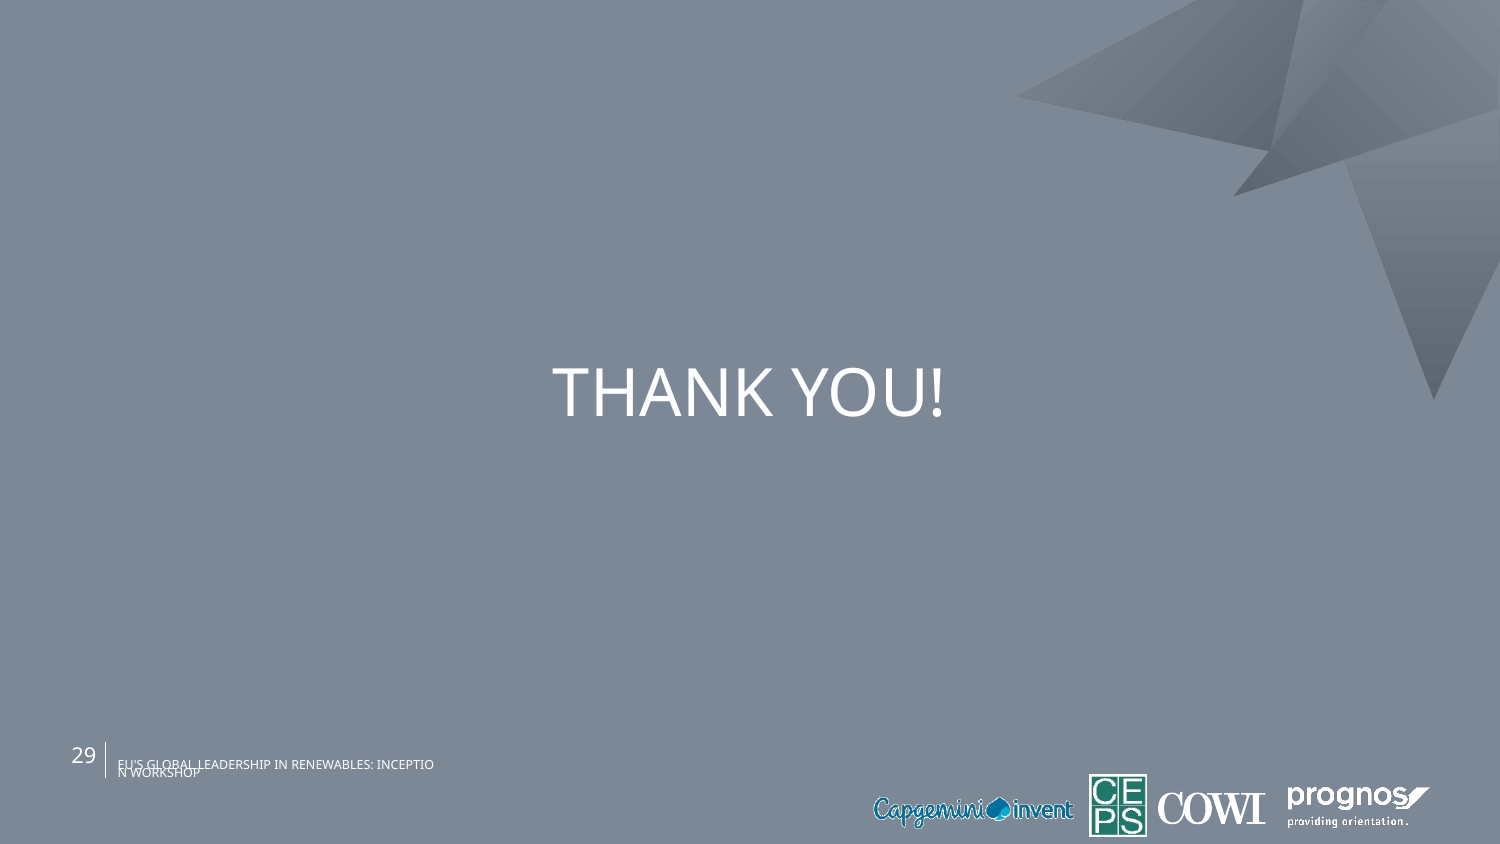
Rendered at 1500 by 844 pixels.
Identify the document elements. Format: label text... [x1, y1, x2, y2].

picture [1254, 753, 1463, 844]
footer EU's global leadership in renewables: Inception workshop [117, 762, 439, 774]
slide_number 29 [29, 733, 97, 796]
picture [871, 793, 1076, 831]
picture [1089, 774, 1147, 837]
